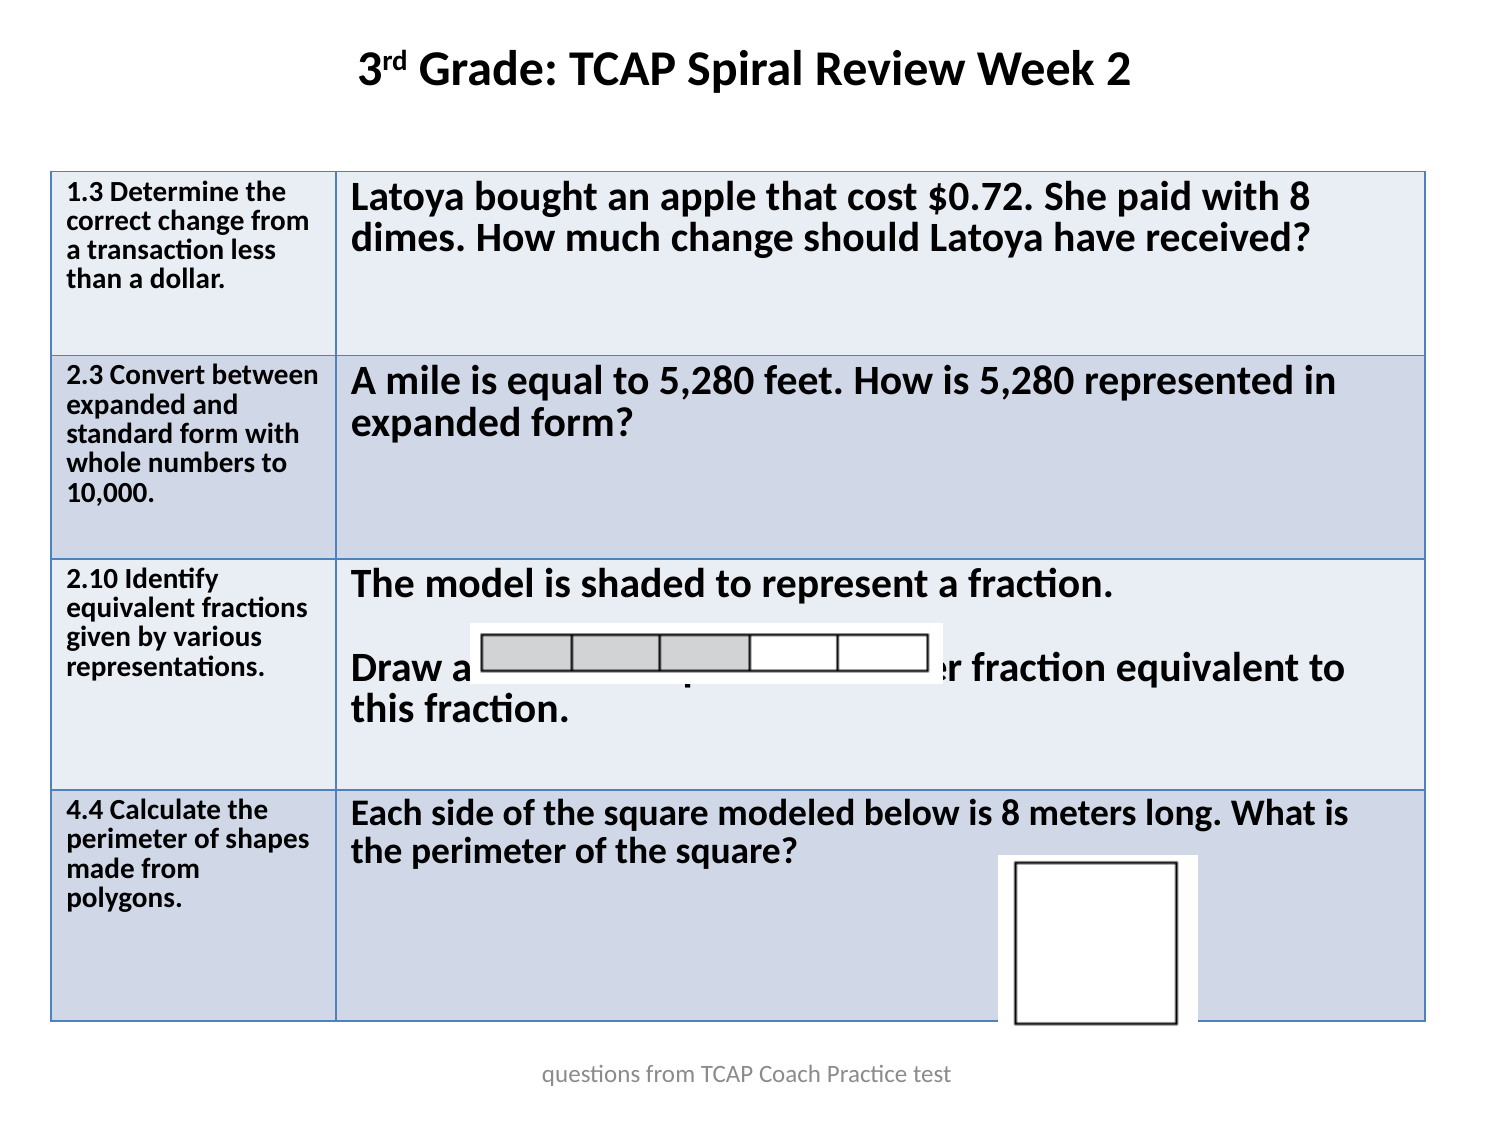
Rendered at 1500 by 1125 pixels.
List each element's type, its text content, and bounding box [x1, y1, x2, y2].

picture [998, 855, 1199, 1039]
table_cell 4.4 Calculate the perimeter of shapes made from polygons. [52, 791, 335, 1020]
table_cell The model is shaded to represent a fraction. Draw a model to represent another fraction equivalent to this fraction. [337, 560, 1424, 789]
picture [470, 622, 943, 684]
table_cell A mile is equal to 5,280 feet. How is 5,280 represented in expanded form? [337, 356, 1424, 558]
table_header Latoya bought an apple that cost $0.72. She paid with 8 dimes. How much change should Latoya have received? [337, 172, 1424, 355]
table_cell Each side of the square modeled below is 8 meters long. What is the perimeter of the square? [337, 791, 1424, 1020]
table_cell 2.10 Identify equivalent fractions given by various representations. [52, 560, 335, 789]
table_cell 2.3 Convert between expanded and standard form with whole numbers to 10,000. [52, 356, 335, 558]
title 3rd Grade: TCAP Spiral Review Week 2 [74, 44, 1426, 86]
footer questions from TCAP Coach Practice test [512, 1042, 988, 1103]
table_header 1.3 Determine the correct change from a transaction less than a dollar. [52, 172, 335, 355]
